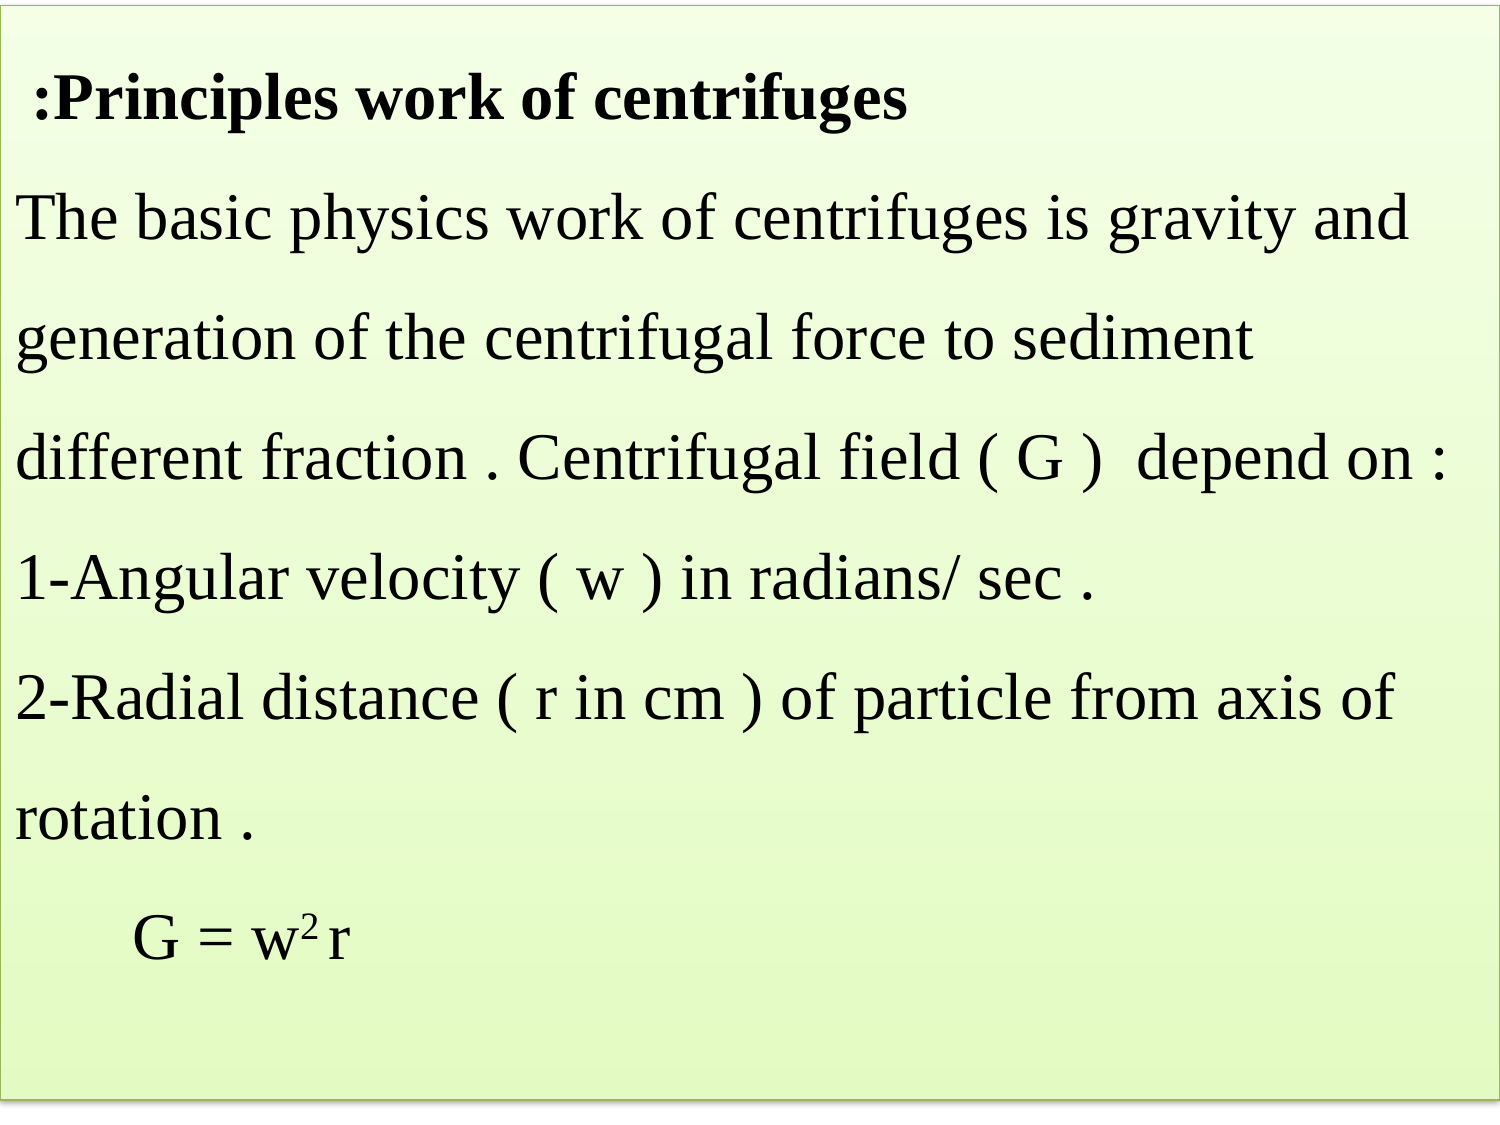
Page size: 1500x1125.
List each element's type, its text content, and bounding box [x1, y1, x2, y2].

text_box Principles work of centrifuges: The basic physics work of centrifuges is gravity and generation of the centrifugal force to sediment different fraction . Centrifugal field ( G ) depend on : 1-Angular velocity ( w ) in radians/ sec . 2-Radial distance ( r in cm ) of particle from axis of rotation . G = w2 r [0, 5, 1500, 1101]
